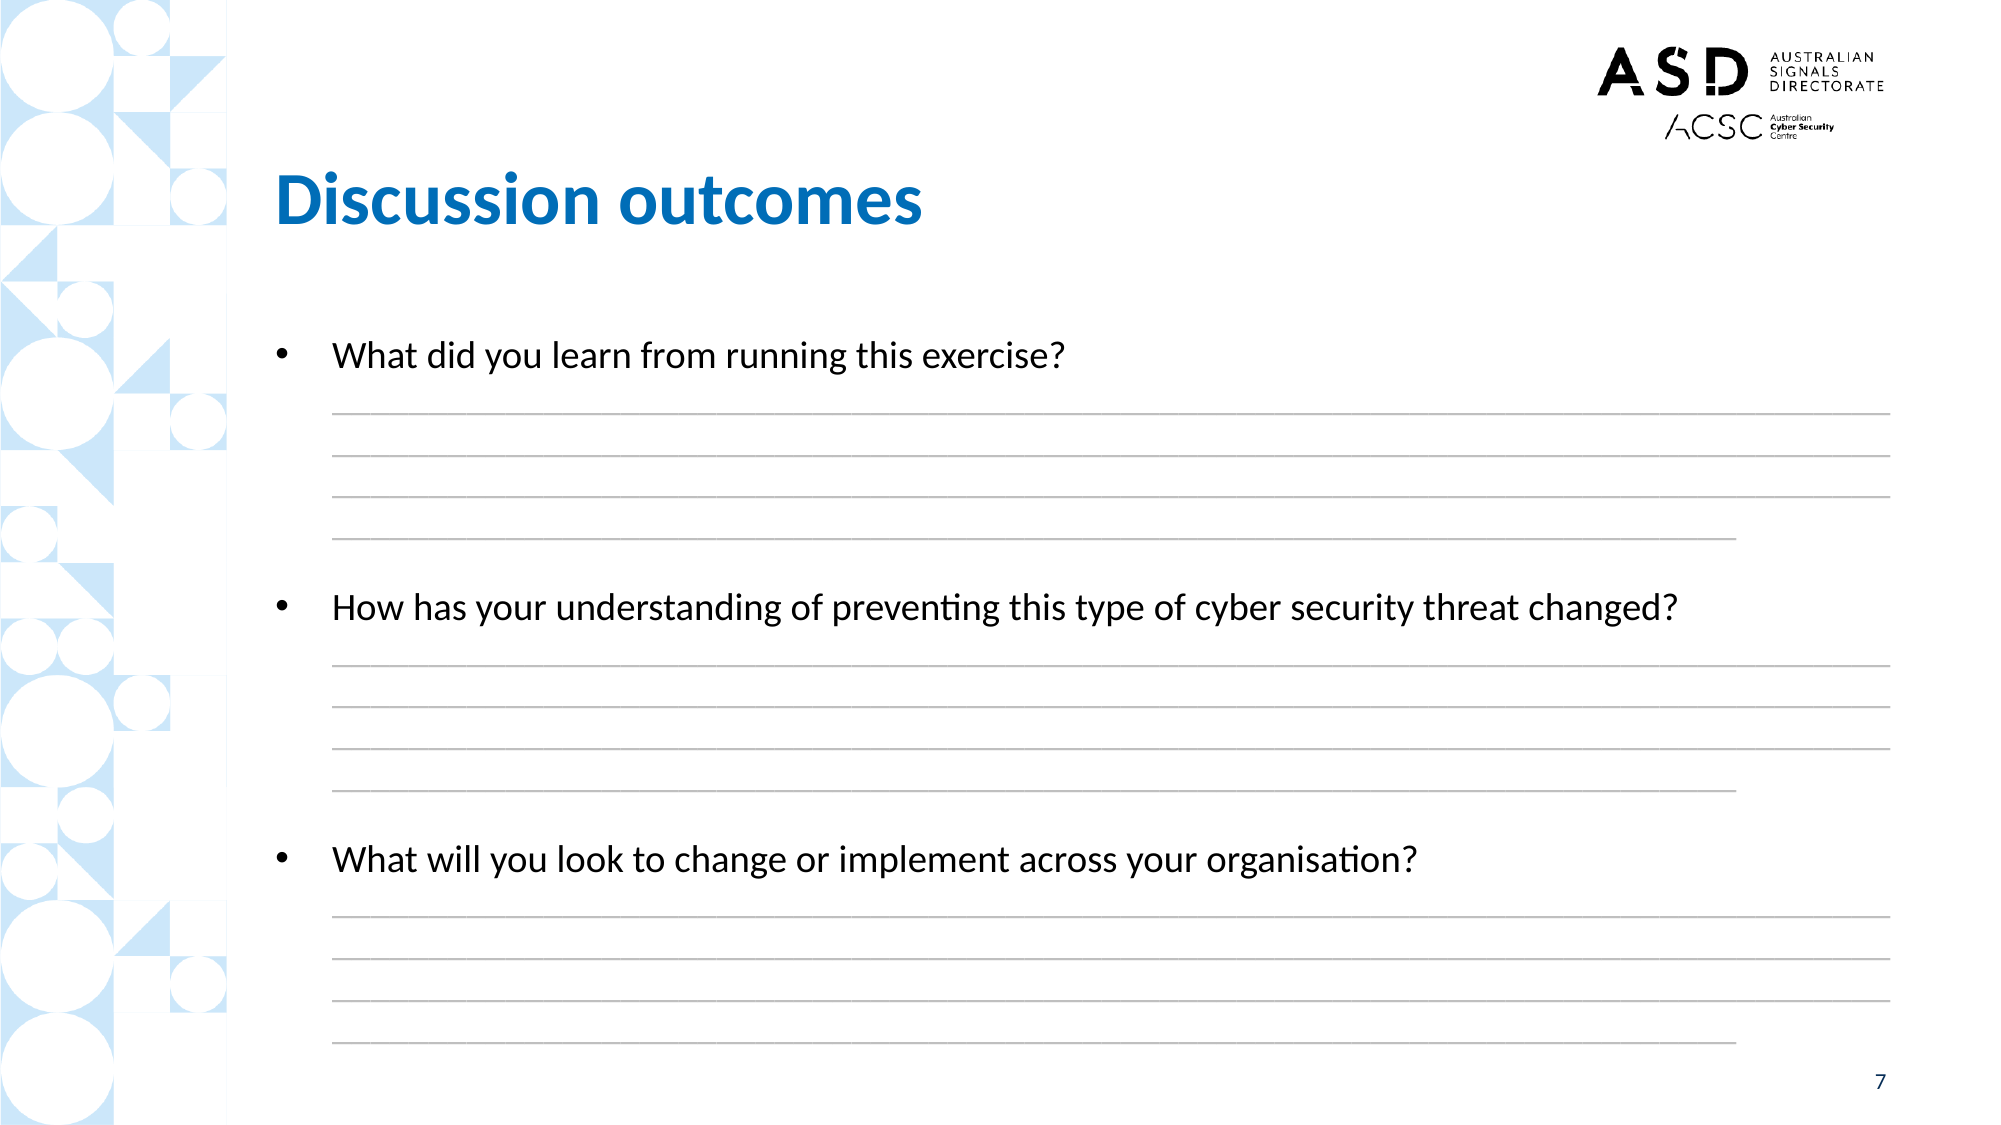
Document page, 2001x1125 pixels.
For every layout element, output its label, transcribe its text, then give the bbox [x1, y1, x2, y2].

list What did you learn from running this exercise? ____________________________________________________________________________________________________________________________________________________________________________________________________________________________________________________________________________________________________________________________ How has your understanding of preventing this type of cyber security threat changed? ____________________________________________________________________________________________________________________________________________________________________________________________________________________________________________________________________________________________________________________________ What will you look to change or implement across your organisation? ____________________________________________________________________________________________________________________________________________________________________________________________________________________________________________________________________________________________________________________________ [260, 327, 1915, 1111]
slide_number 7 [1799, 1050, 1902, 1111]
picture [0, 0, 227, 1125]
title Discussion outcomes [260, 138, 1902, 263]
picture [1566, 0, 1919, 178]
